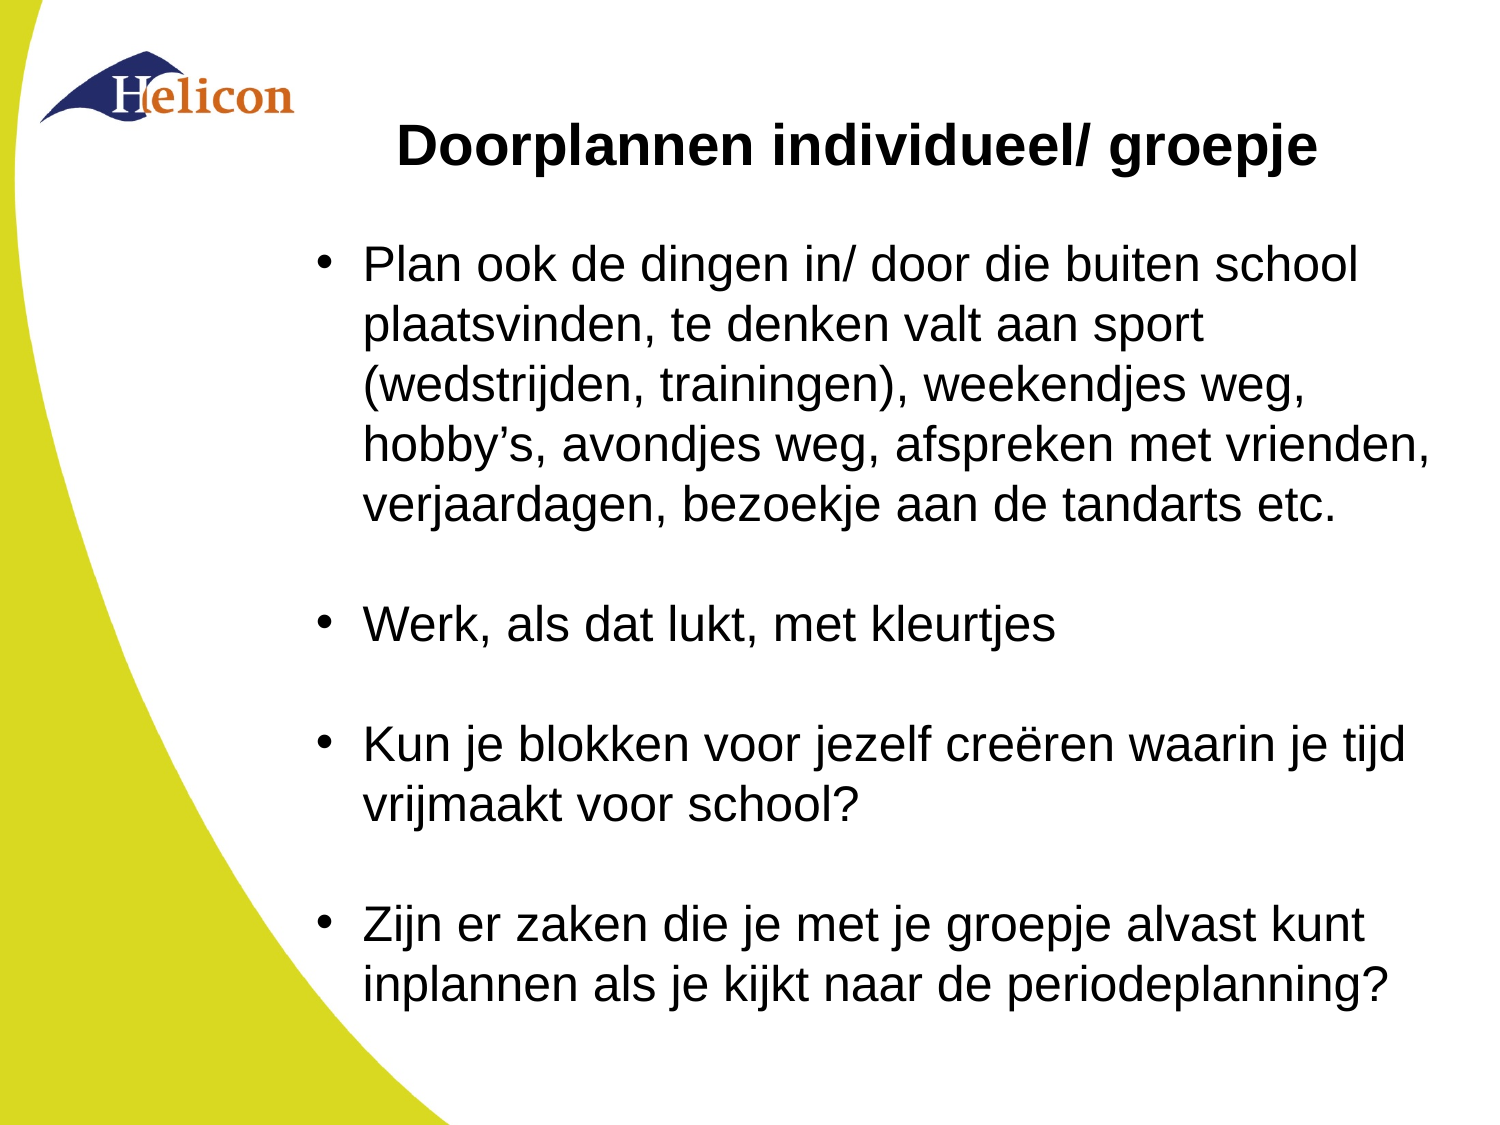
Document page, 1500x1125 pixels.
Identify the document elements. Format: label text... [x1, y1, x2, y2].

picture [0, 0, 1500, 1125]
text_box Plan ook de dingen in/ door die buiten school plaatsvinden, te denken valt aan sport (wedstrijden, trainingen), weekendjes weg, hobby’s, avondjes weg, afspreken met vrienden, verjaardagen, bezoekje aan de tandarts etc. Werk, als dat lukt, met kleurtjes Kun je blokken voor jezelf creëren waarin je tijd vrijmaakt voor school? Zijn er zaken die je met je groepje alvast kunt inplannen als je kijkt naar de periodeplanning? [301, 223, 1483, 1125]
title Doorplannen individueel/ groepje [312, 113, 1404, 220]
